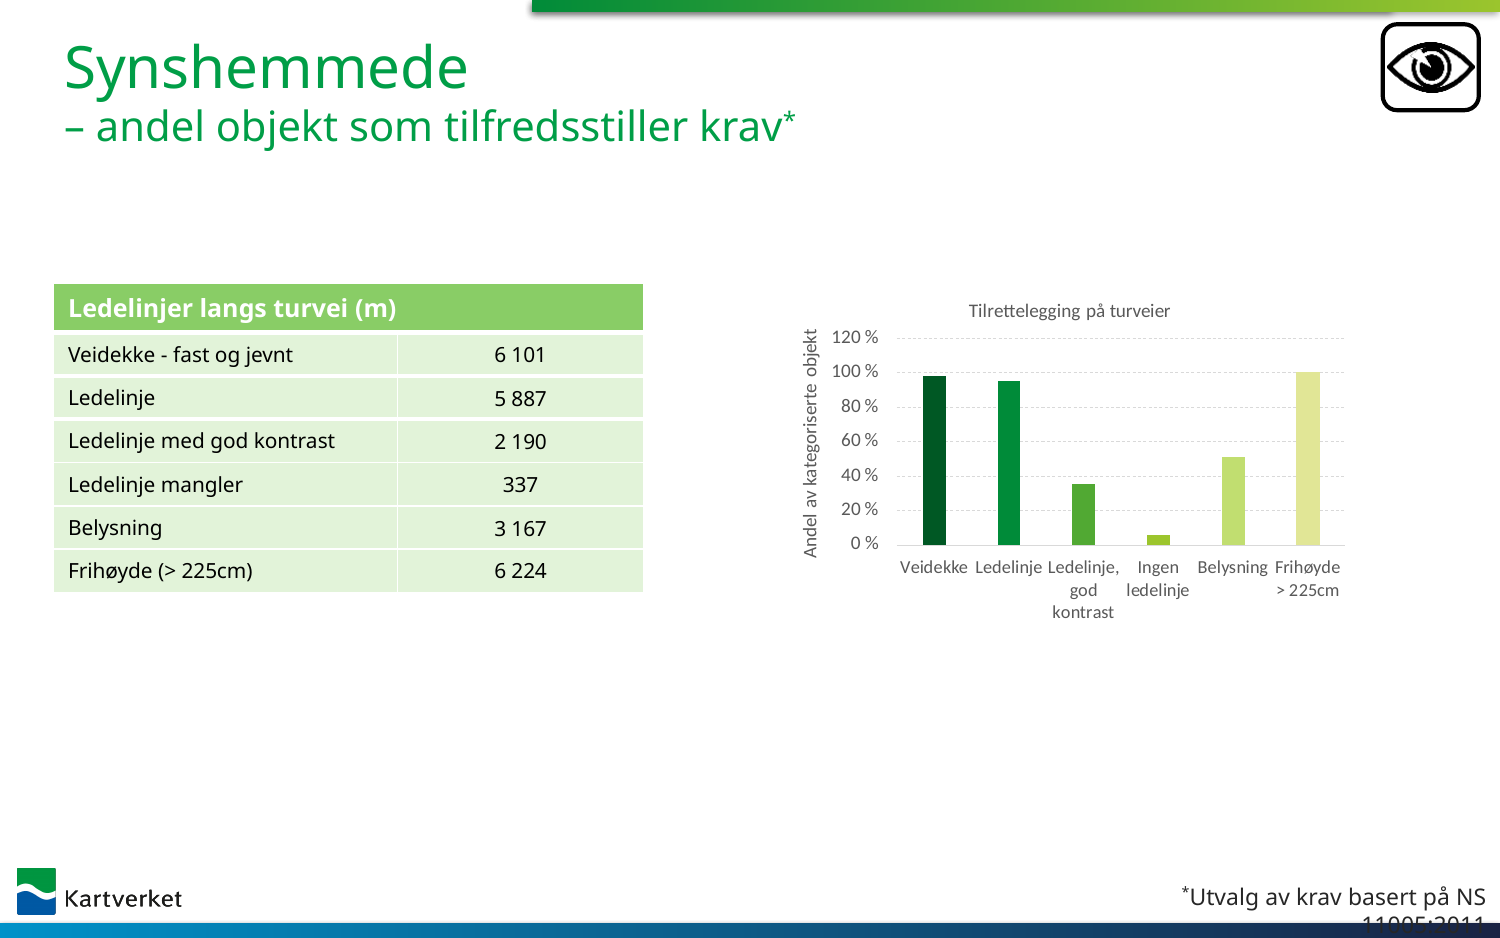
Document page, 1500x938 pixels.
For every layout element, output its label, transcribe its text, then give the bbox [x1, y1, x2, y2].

table_header Ledelinjer langs turvei (m) [54, 284, 643, 330]
table_cell 3 167 [398, 507, 643, 548]
table_cell 5 887 [398, 378, 643, 417]
table_cell Ledelinje [54, 378, 397, 417]
table_cell 337 [398, 463, 643, 505]
picture [791, 291, 1348, 630]
table_cell 6 224 [398, 550, 643, 592]
table_cell Belysning [54, 507, 397, 548]
text_box *Utvalg av krav basert på NS 11005:2011 [1068, 873, 1500, 938]
table_cell Frihøyde (> 225cm) [54, 550, 397, 592]
text_box Synshemmede – andel objekt som tilfredsstiller krav* [49, 24, 1431, 158]
table_cell Ledelinje med god kontrast [54, 421, 397, 462]
table_cell Veidekke - fast og jevnt [54, 335, 397, 374]
table_cell 2 190 [398, 421, 643, 462]
table_cell Ledelinje mangler [54, 463, 397, 505]
table_cell 6 101 [398, 335, 643, 374]
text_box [1382, 24, 1480, 111]
